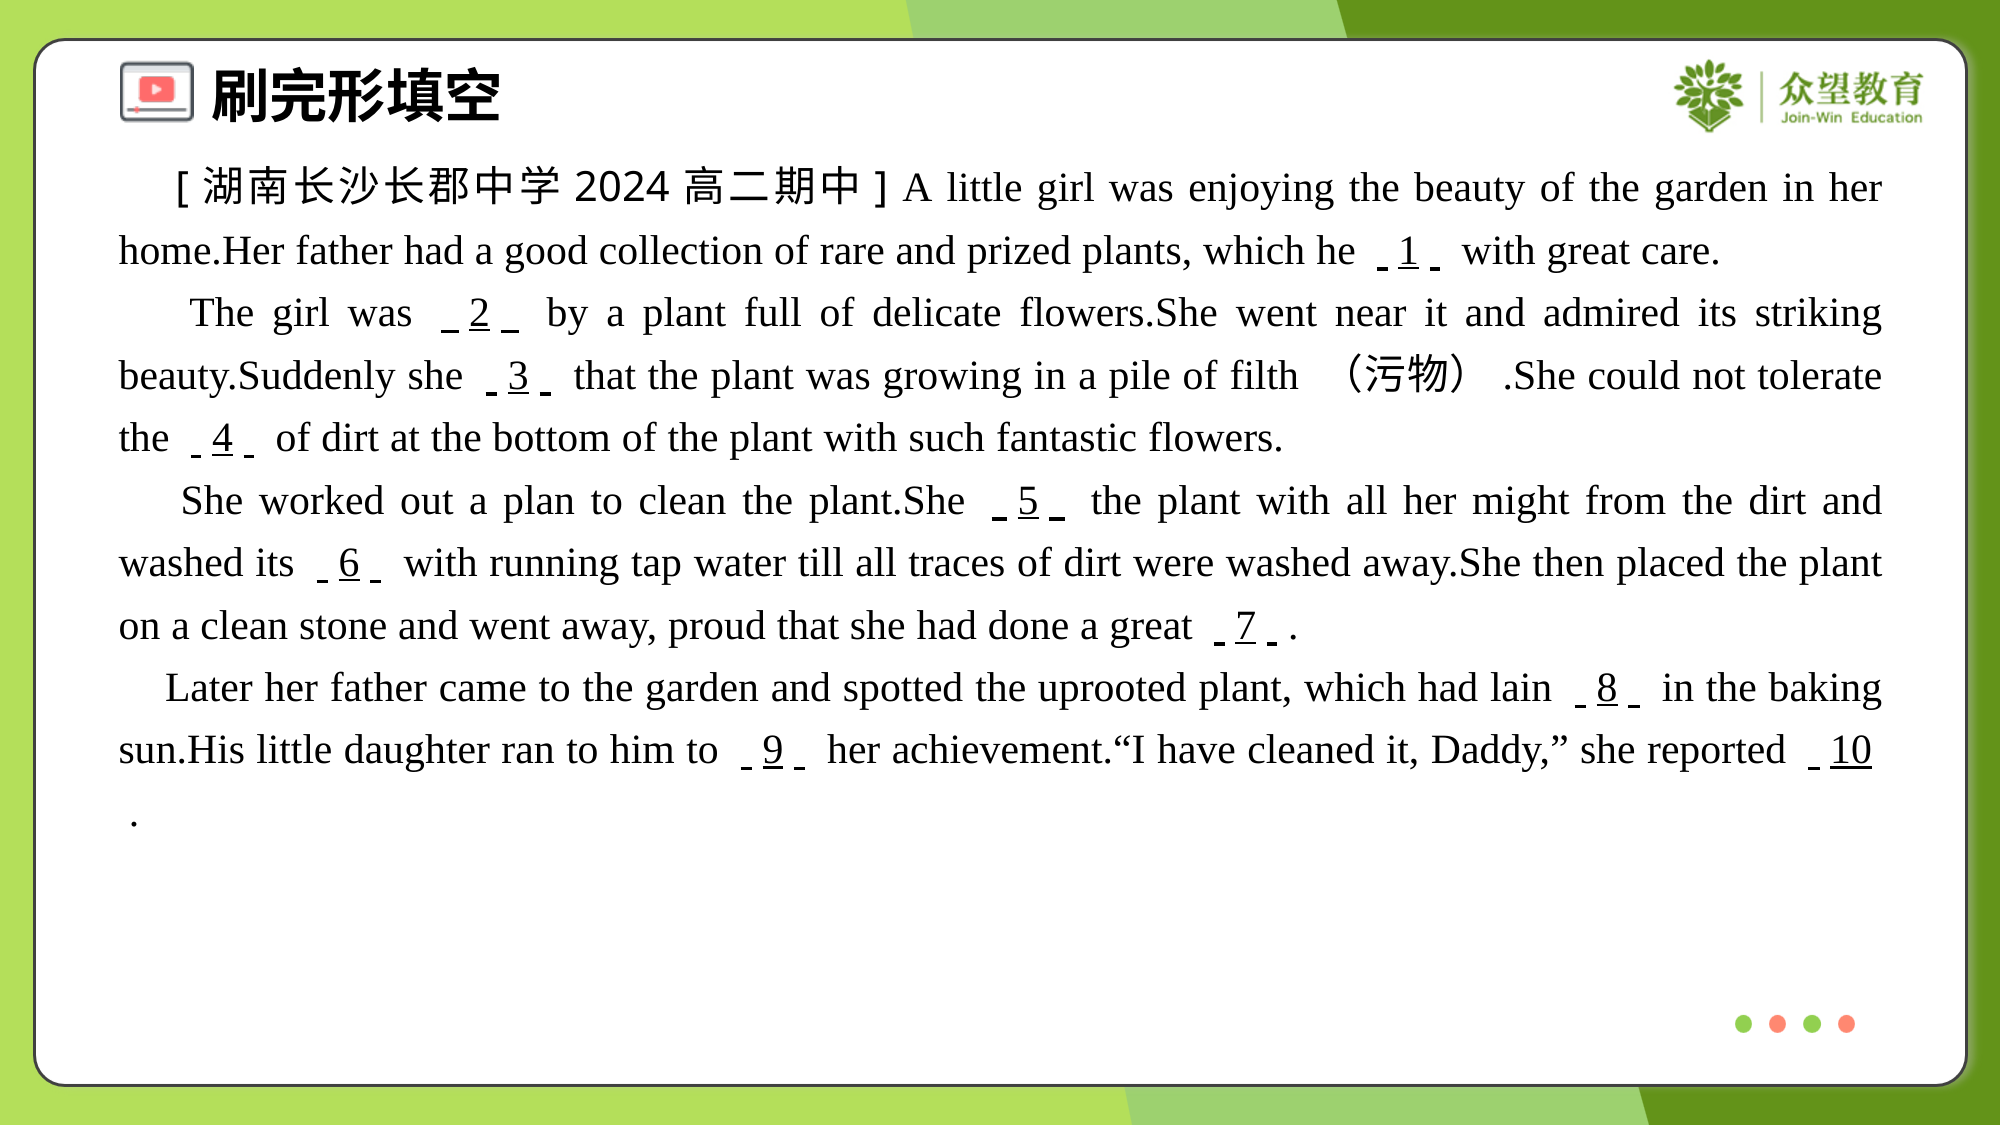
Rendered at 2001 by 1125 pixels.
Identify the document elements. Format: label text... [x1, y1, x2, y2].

picture [0, 0, 2000, 1125]
text_box [湖南长沙长郡中学2024高二期中] A little girl was enjoying the beauty of the garden in her home.Her father had a good collection of rare and prized plants, which he . .1. . with great care. The girl was . .2. . by a plant full of delicate flowers.She went near it and admired its striking beauty.Suddenly she . .3. . that the plant was growing in a pile of filth （污物）.She could not tolerate the . .4. . of dirt at the bottom of the plant with such fantastic flowers. She worked out a plan to clean the plant.She . .5. . the plant with all her might from the dirt and washed its . .6. . with running tap water till all traces of dirt were washed away.She then placed the plant on a clean stone and went away, proud that she had done a great . .7. .. Later her father came to the garden and spotted the uprooted plant, which had lain . .8. . in the baking sun.His little daughter ran to him to . .9. . her achievement.“I have cleaned it, Daddy,” she reported . .10. ..#4 [118, 147, 1883, 892]
